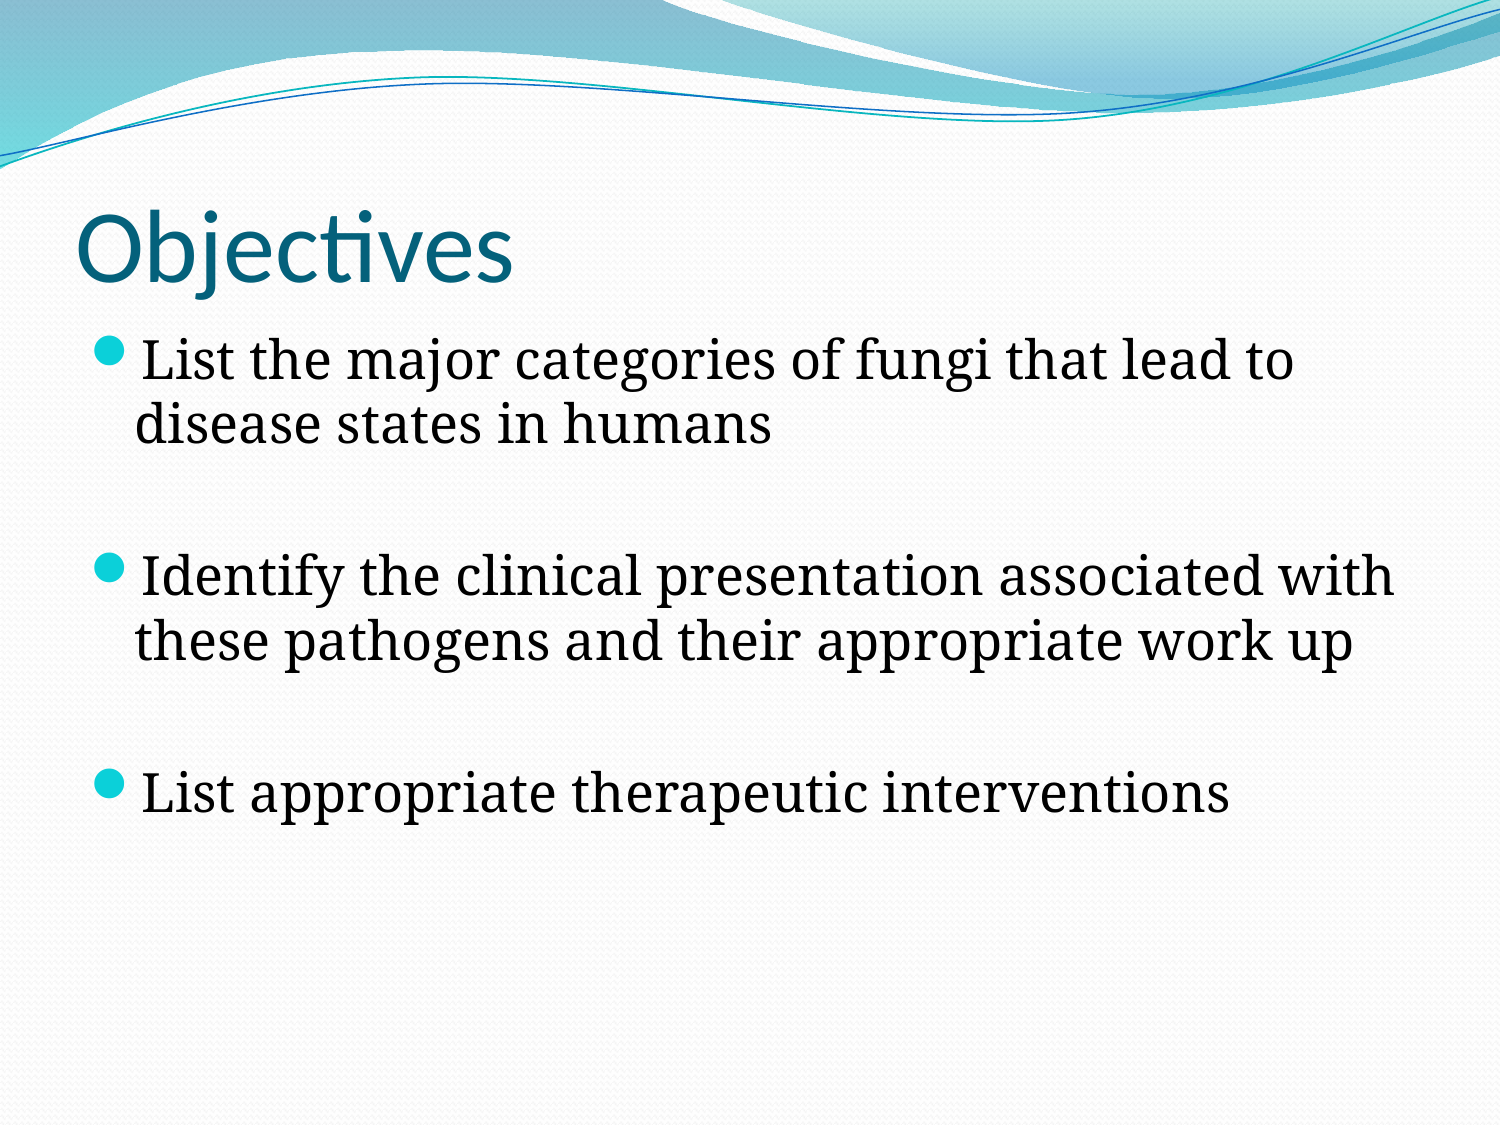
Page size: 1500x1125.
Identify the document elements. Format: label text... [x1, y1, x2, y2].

title Objectives [74, 115, 1426, 304]
list List the major categories of fungi that lead to disease states in humans Identify the clinical presentation associated with these pathogens and their appropriate work up List appropriate therapeutic interventions [74, 317, 1426, 1038]
